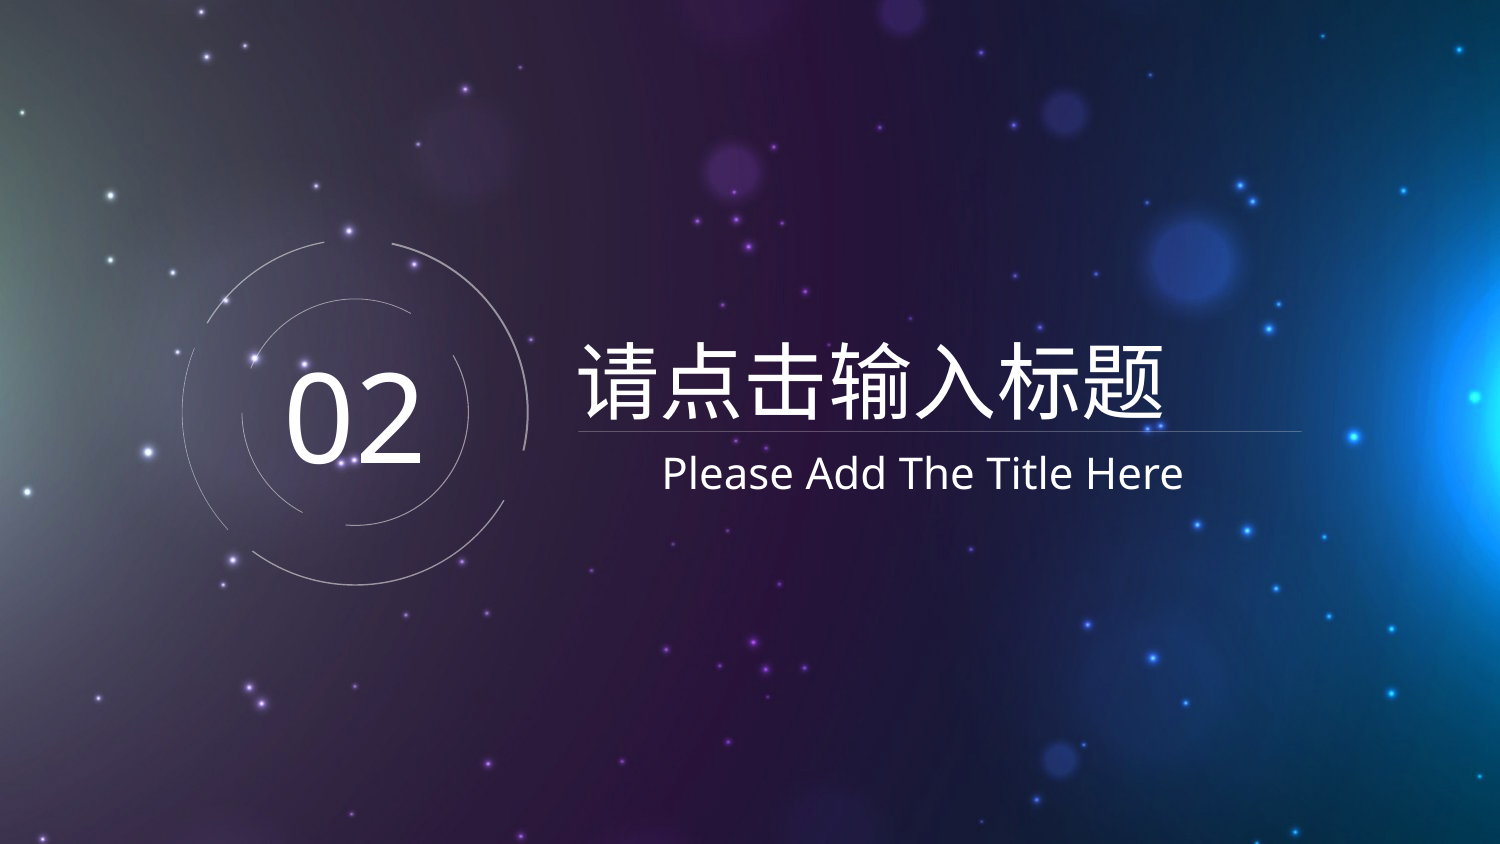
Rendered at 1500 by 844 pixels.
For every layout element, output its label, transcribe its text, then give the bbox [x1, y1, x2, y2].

text_box Please Add The Title Here [646, 438, 1257, 506]
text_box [241, 298, 469, 526]
picture [0, 0, 1500, 844]
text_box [181, 238, 529, 586]
text_box 请点击输入标题 [560, 321, 1326, 438]
